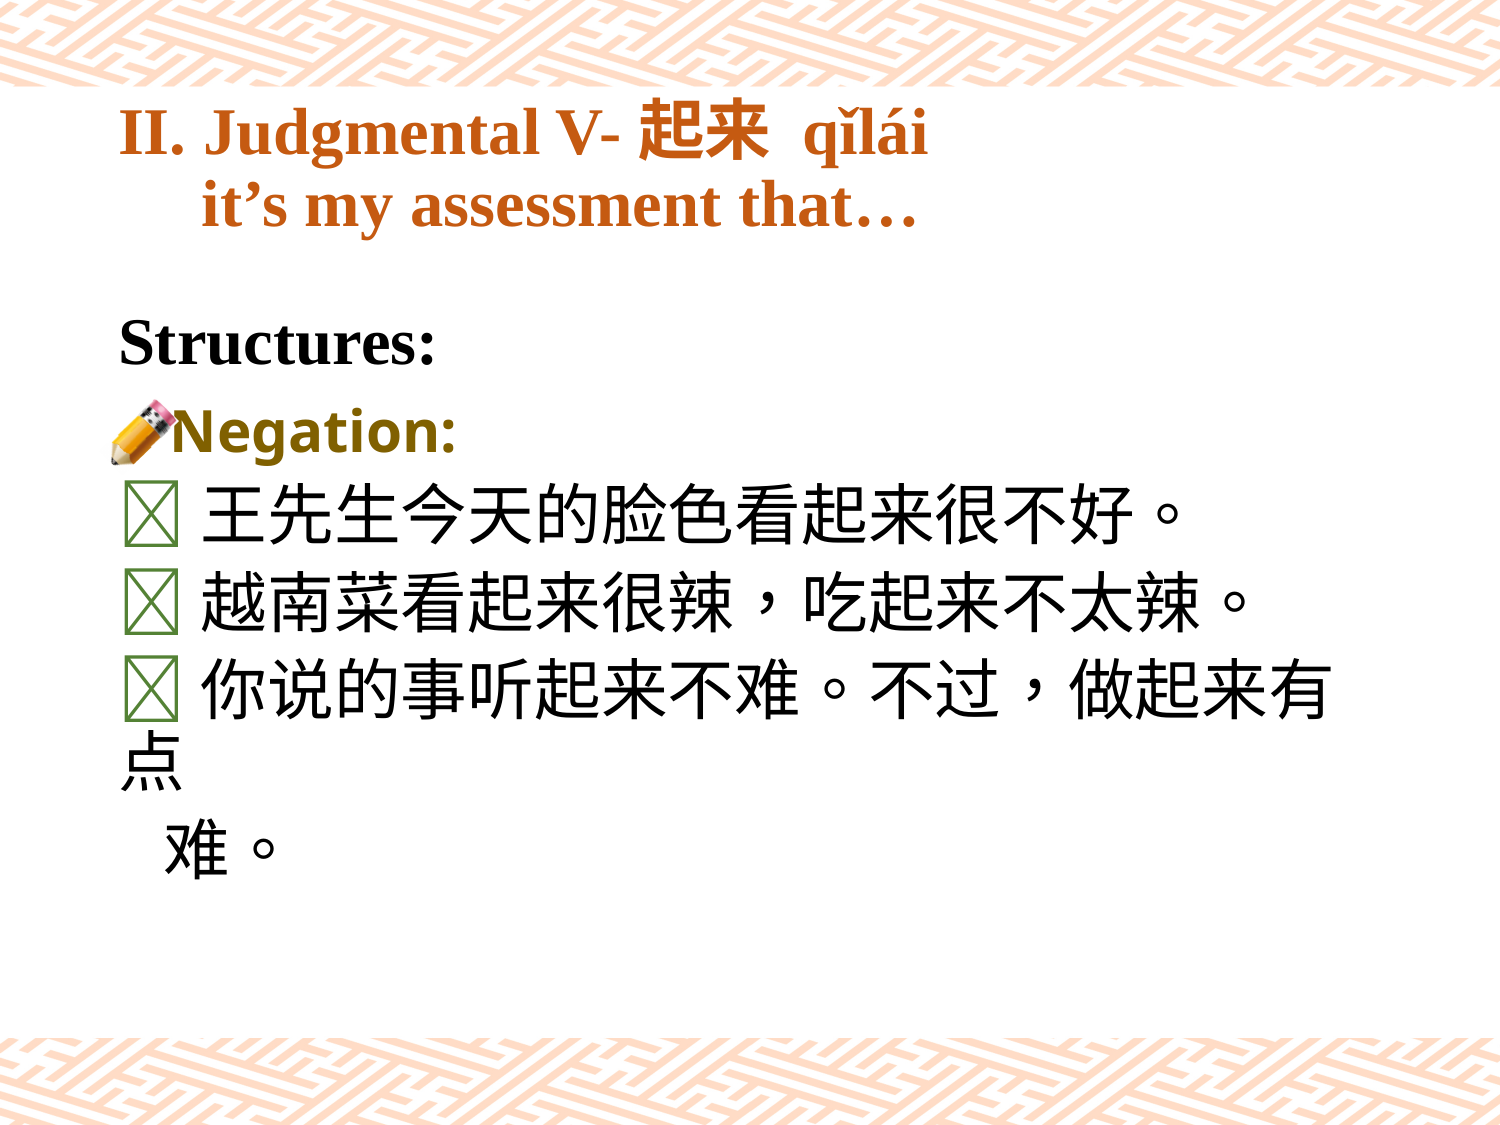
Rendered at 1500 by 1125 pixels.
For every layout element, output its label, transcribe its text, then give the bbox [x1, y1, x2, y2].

picture [0, 0, 1500, 1125]
list Structures: Negation: 王先生今天的脸色看起来很不好。 越南菜看起来很辣，吃起来不太辣。 你说的事听起来不难。不过，做起来有点 难。 [103, 299, 1397, 1014]
title II. Judgmental V-起来 qǐlái it’s my assessment that… [103, 59, 1397, 278]
